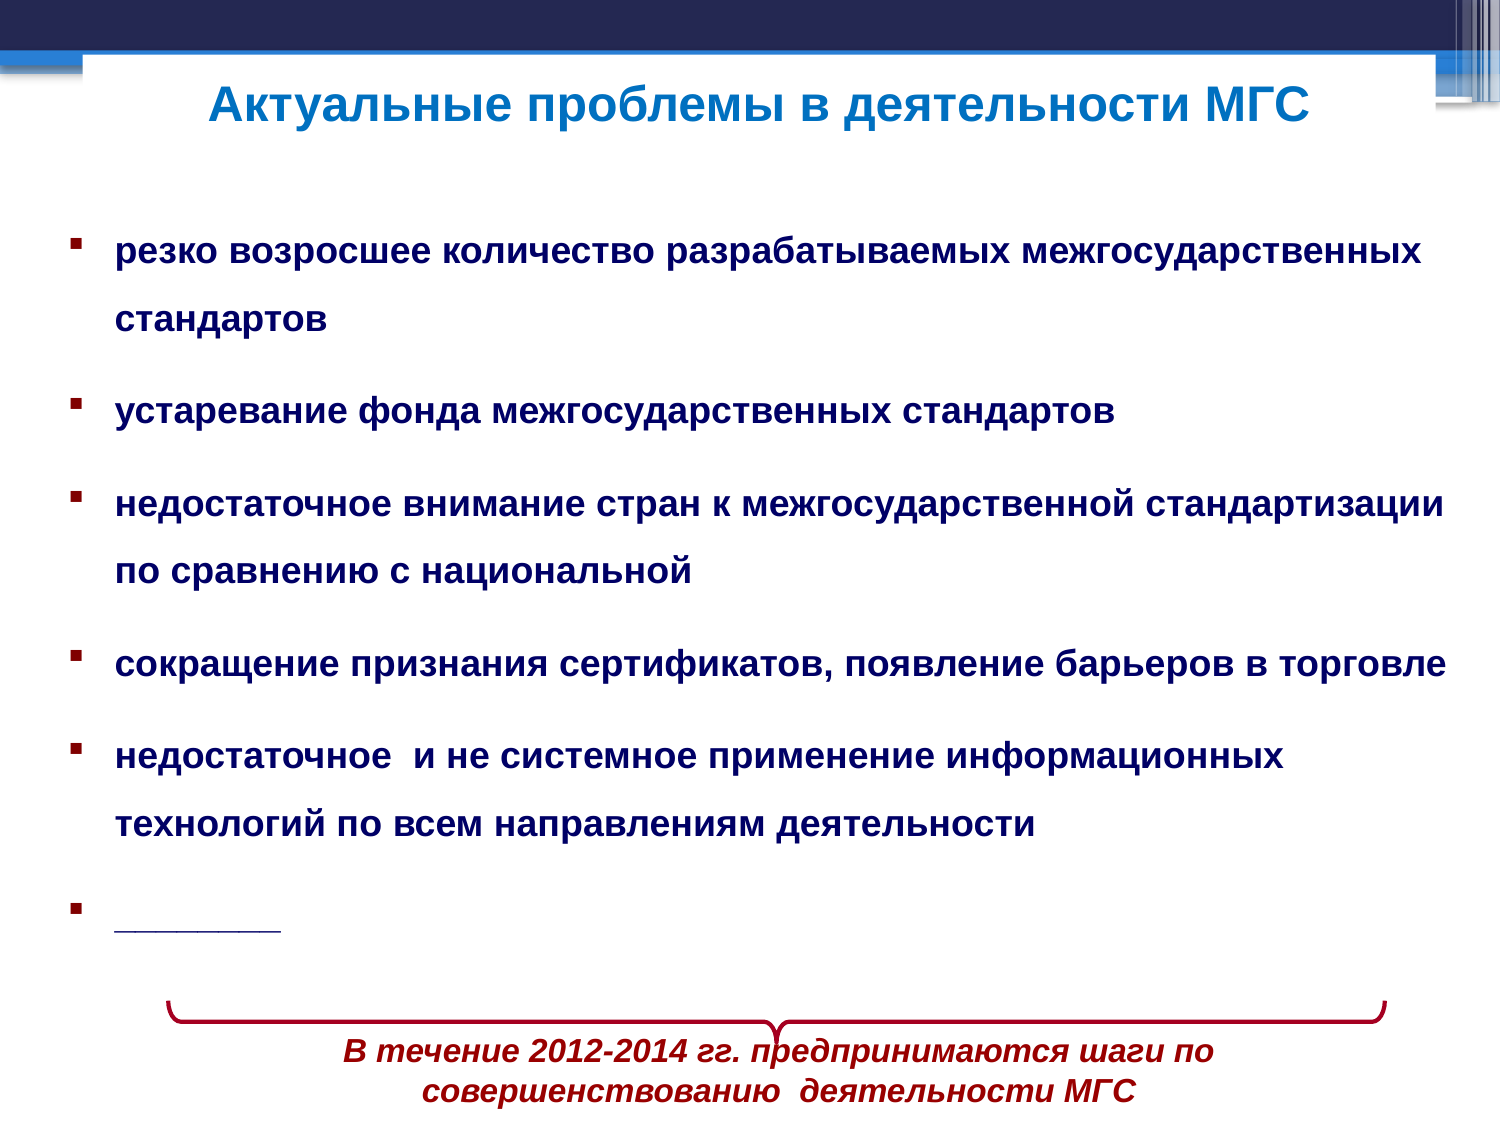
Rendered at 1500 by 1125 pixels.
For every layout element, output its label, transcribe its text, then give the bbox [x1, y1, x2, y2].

text_box Актуальные проблемы в деятельности МГС [81, 53, 1437, 151]
text_box резко возросшее количество разрабатываемых межгосударственных стандартов устаревание фонда межгосударственных стандартов недостаточное внимание стран к межгосударственной стандартизации по сравнению с национальной сокращение признания сертификатов, появление барьеров в торговле недостаточное и не системное применение информационных технологий по всем направлениям деятельности ________ [53, 196, 1466, 944]
text_box [168, 1000, 1385, 1043]
text_box В течение 2012-2014 гг. предпринимаются шаги по совершенствованию деятельности МГС [253, 1022, 1306, 1117]
text_box 2 [1332, 0, 1500, 61]
